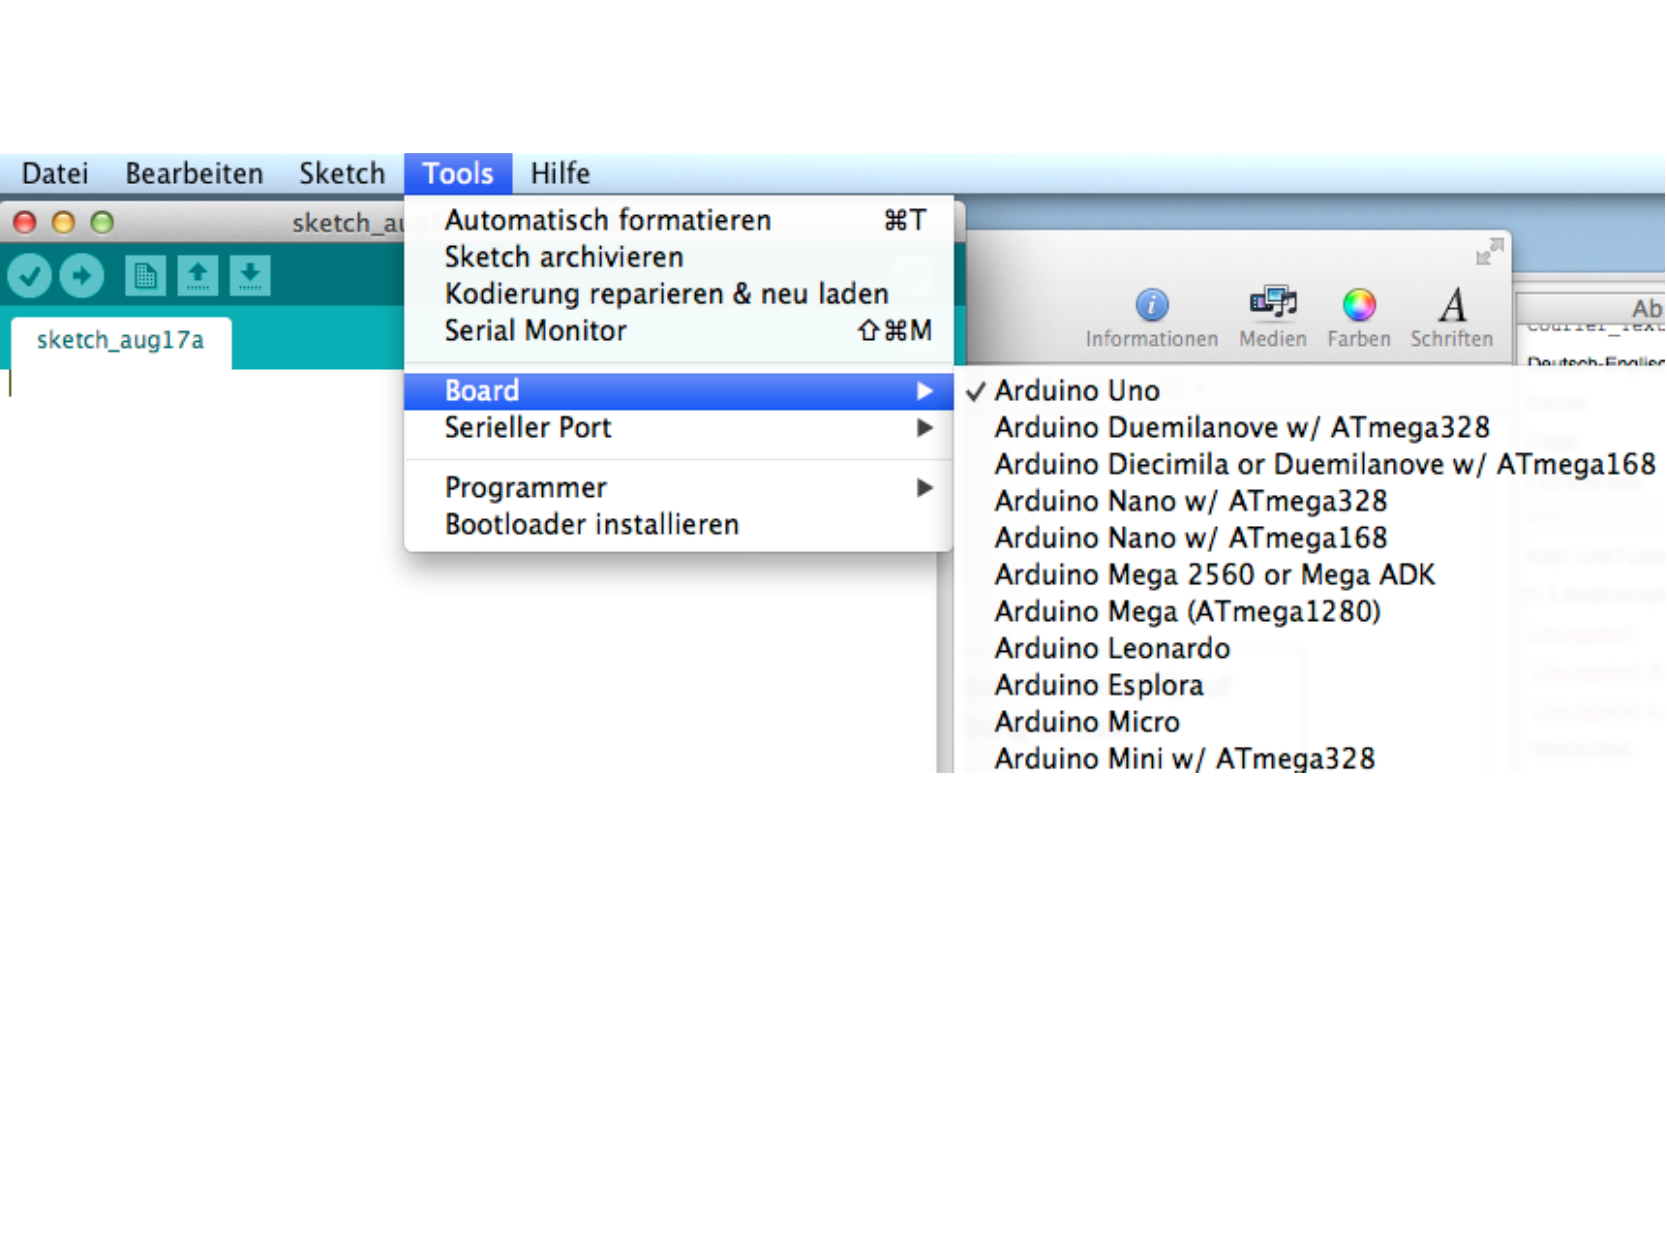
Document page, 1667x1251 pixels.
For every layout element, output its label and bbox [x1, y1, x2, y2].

picture [0, 153, 1665, 774]
